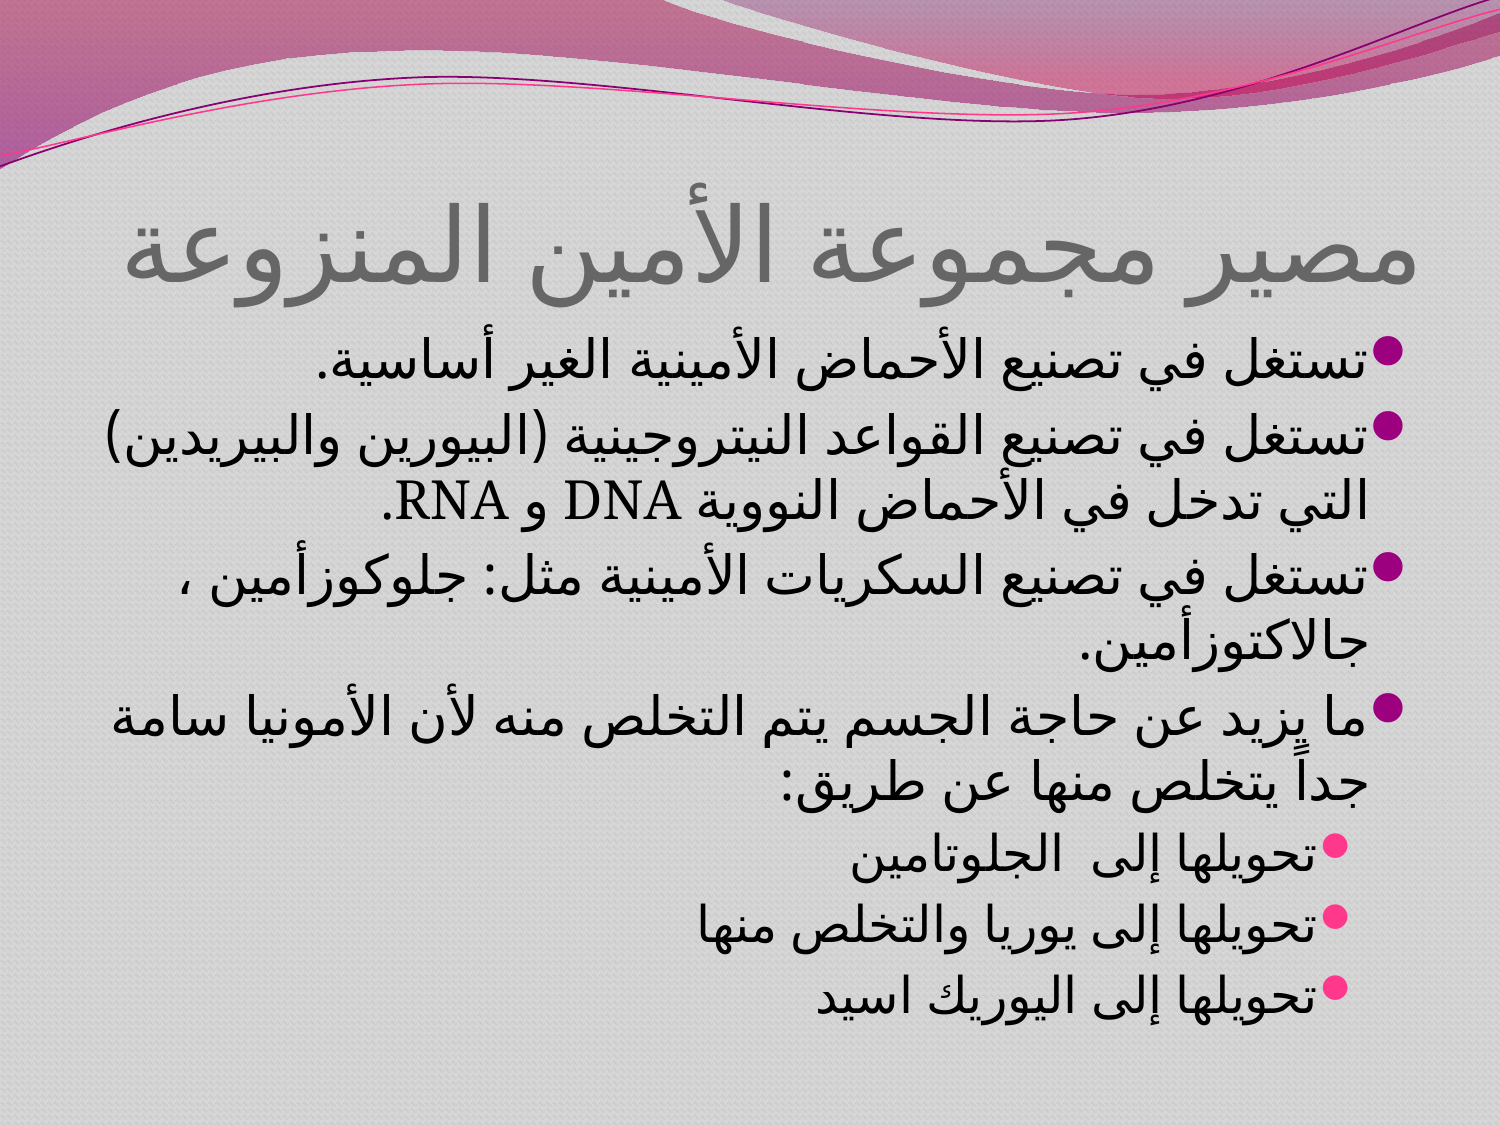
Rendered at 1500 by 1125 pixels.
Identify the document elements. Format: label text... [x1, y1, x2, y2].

title مصير مجموعة الأمين المنزوعة [75, 115, 1425, 303]
list تستغل في تصنيع الأحماض الأمينية الغير أساسية. تستغل في تصنيع القواعد النيتروجينية (البيورين والبيريدين) التي تدخل في الأحماض النووية DNA و RNA. تستغل في تصنيع السكريات الأمينية مثل: جلوكوزأمين ، جالاكتوزأمين. ما يزيد عن حاجة الجسم يتم التخلص منه لأن الأمونيا سامة جداً يتخلص منها عن طريق: تحويلها إلى الجلوتامين تحويلها إلى يوريا والتخلص منها تحويلها إلى اليوريك اسيد [75, 317, 1425, 1038]
